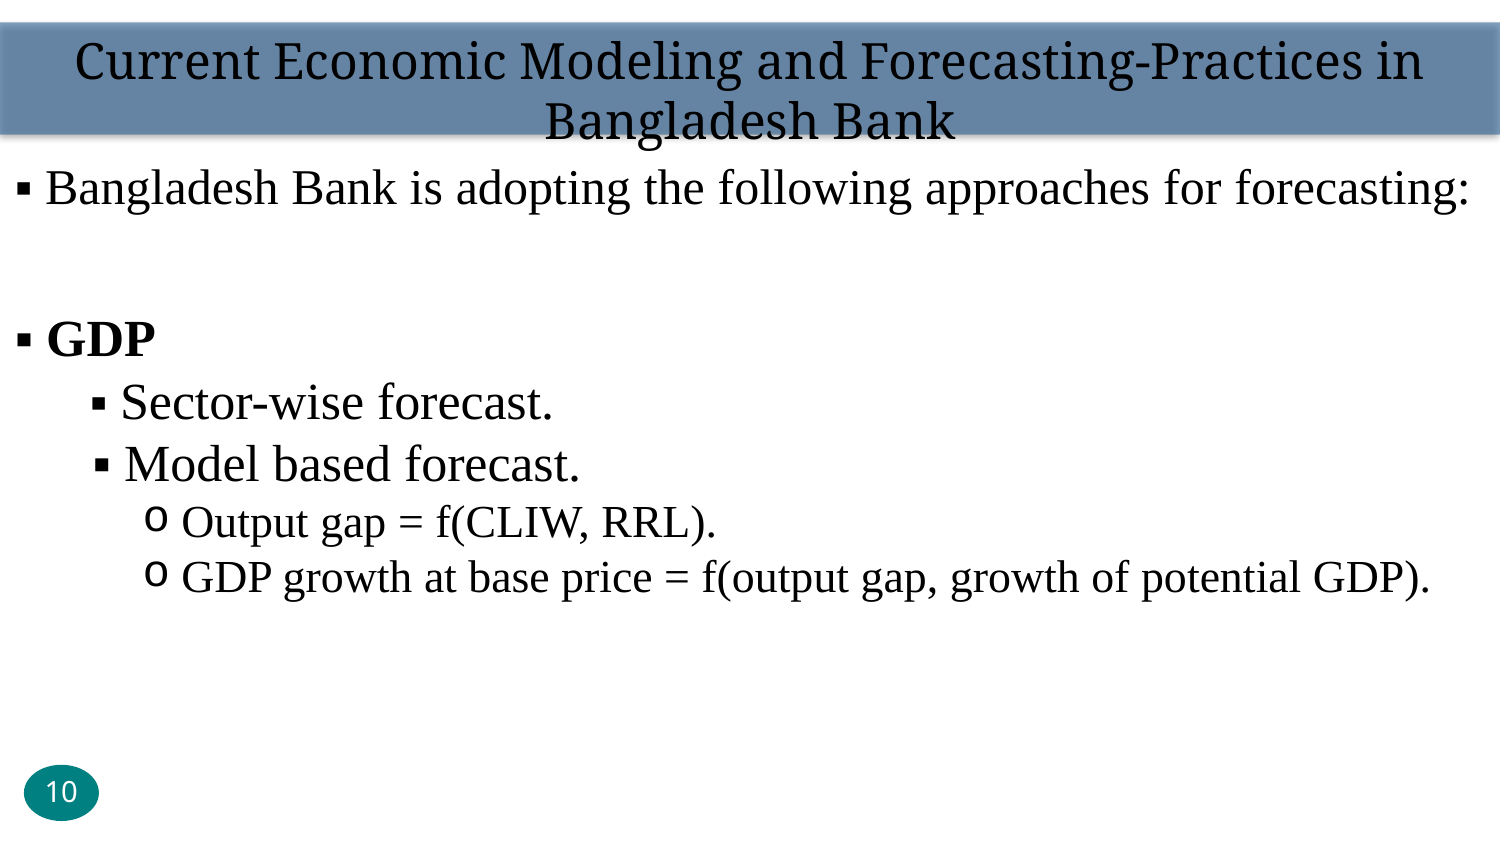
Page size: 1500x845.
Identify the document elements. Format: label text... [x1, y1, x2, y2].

text_box ▪ Bangladesh Bank is adopting the following approaches for forecasting: ▪ GDP ▪ Sector-wise forecast. ▪ Model based forecast. Output gap = f(CLIW, RRL). GDP growth at base price = f(output gap, growth of potential GDP). [0, 147, 1500, 730]
slide_number 10 [23, 764, 99, 822]
text_box Current Economic Modeling and Forecasting-Practices in Bangladesh Bank [0, 22, 1500, 147]
